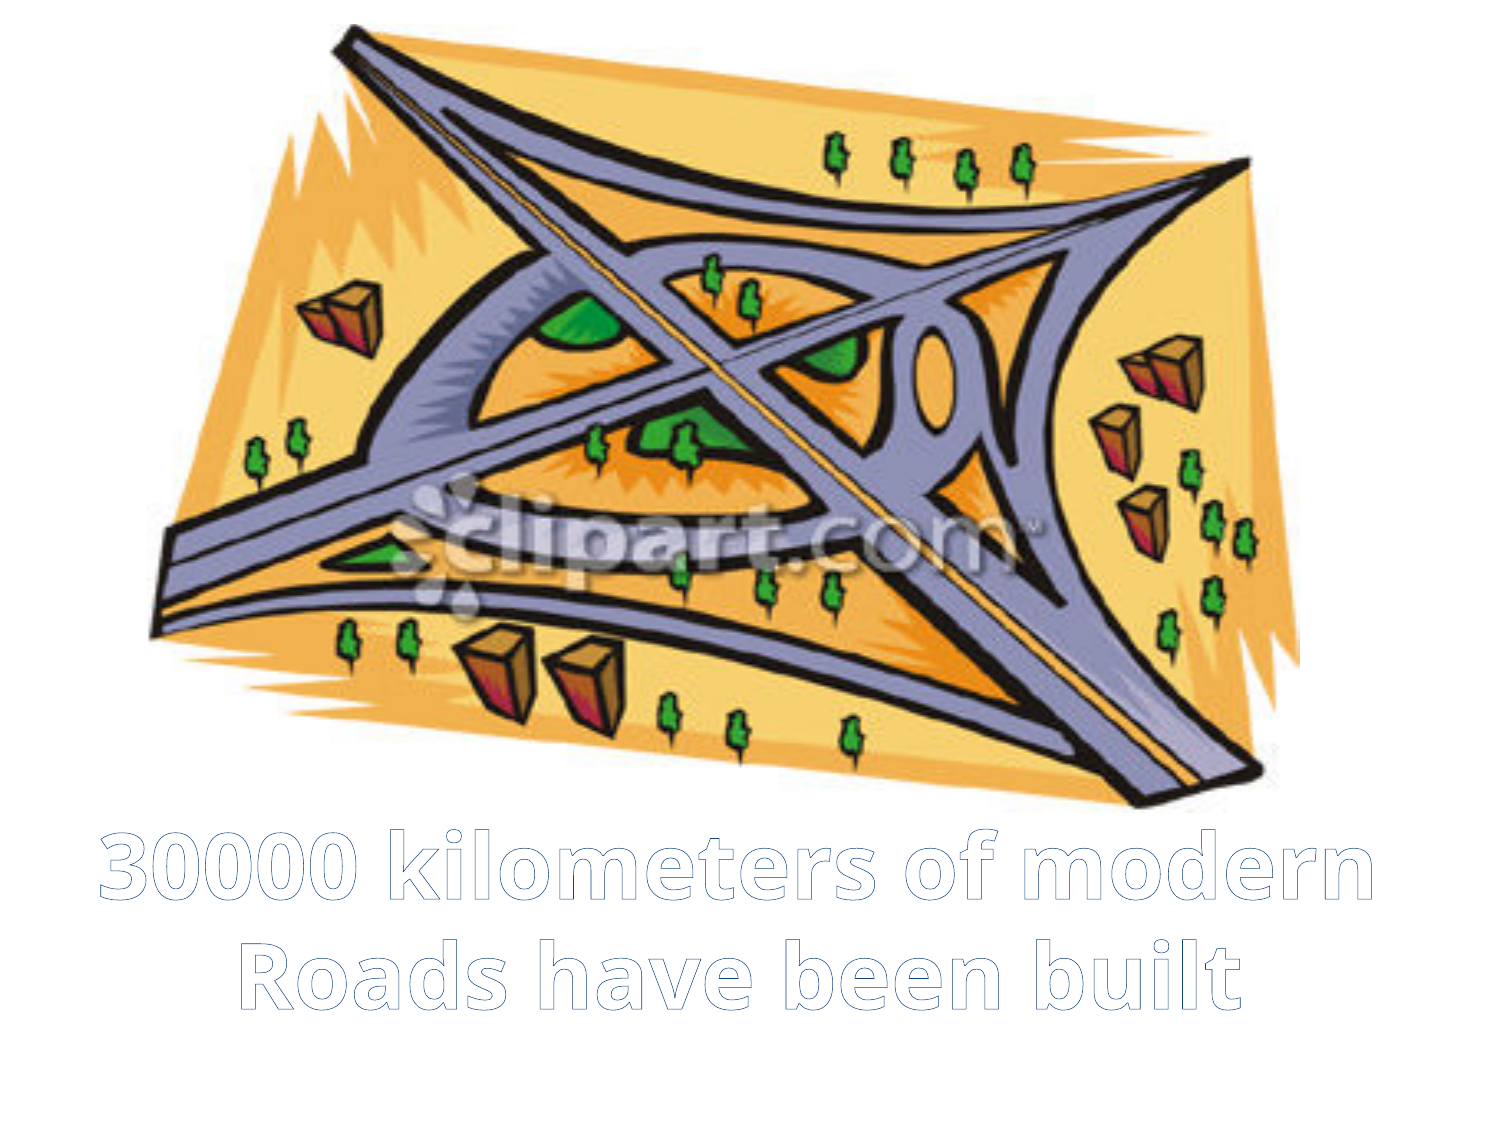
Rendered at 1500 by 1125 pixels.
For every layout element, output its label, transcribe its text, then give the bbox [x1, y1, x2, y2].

picture [147, 24, 1301, 813]
text_box 30000 kilometers of modern Roads have been built [82, 799, 1395, 1035]
